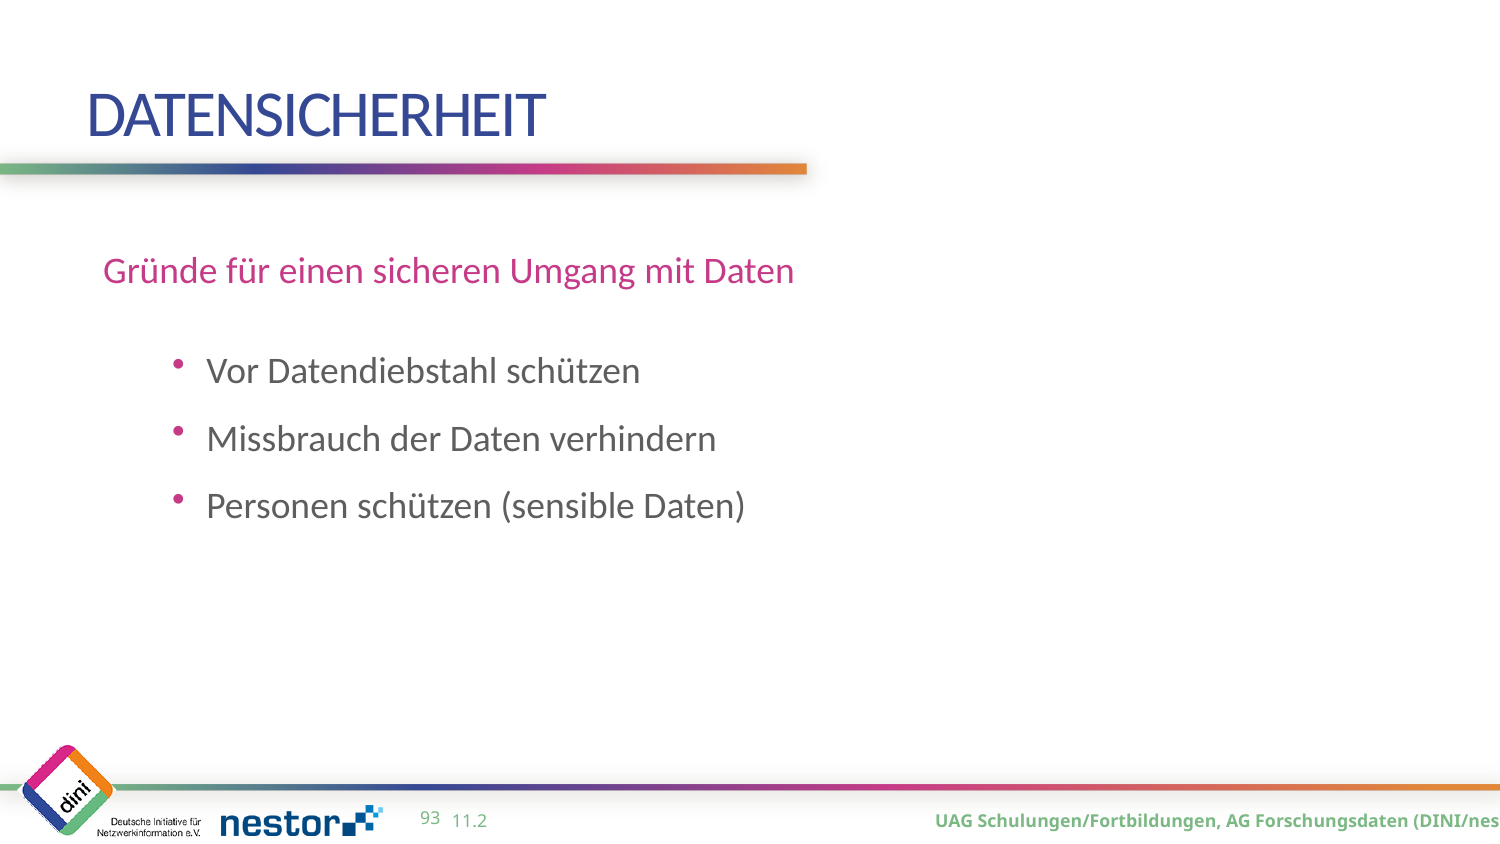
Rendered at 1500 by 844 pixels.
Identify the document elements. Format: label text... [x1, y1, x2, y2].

title Datensicherheit [77, 61, 1423, 158]
picture [0, 731, 1500, 844]
picture [1280, 819, 1289, 825]
picture [0, 138, 837, 204]
slide_number 92 [406, 801, 454, 841]
text_box 11.2 [433, 801, 502, 838]
picture [1423, 817, 1428, 825]
list Vor Datendiebstahl schützen Missbrauch der Daten verhindern Personen schützen (sensible Daten) [157, 316, 939, 773]
list Gründe für einen sicheren Umgang mit Daten [88, 238, 1432, 301]
